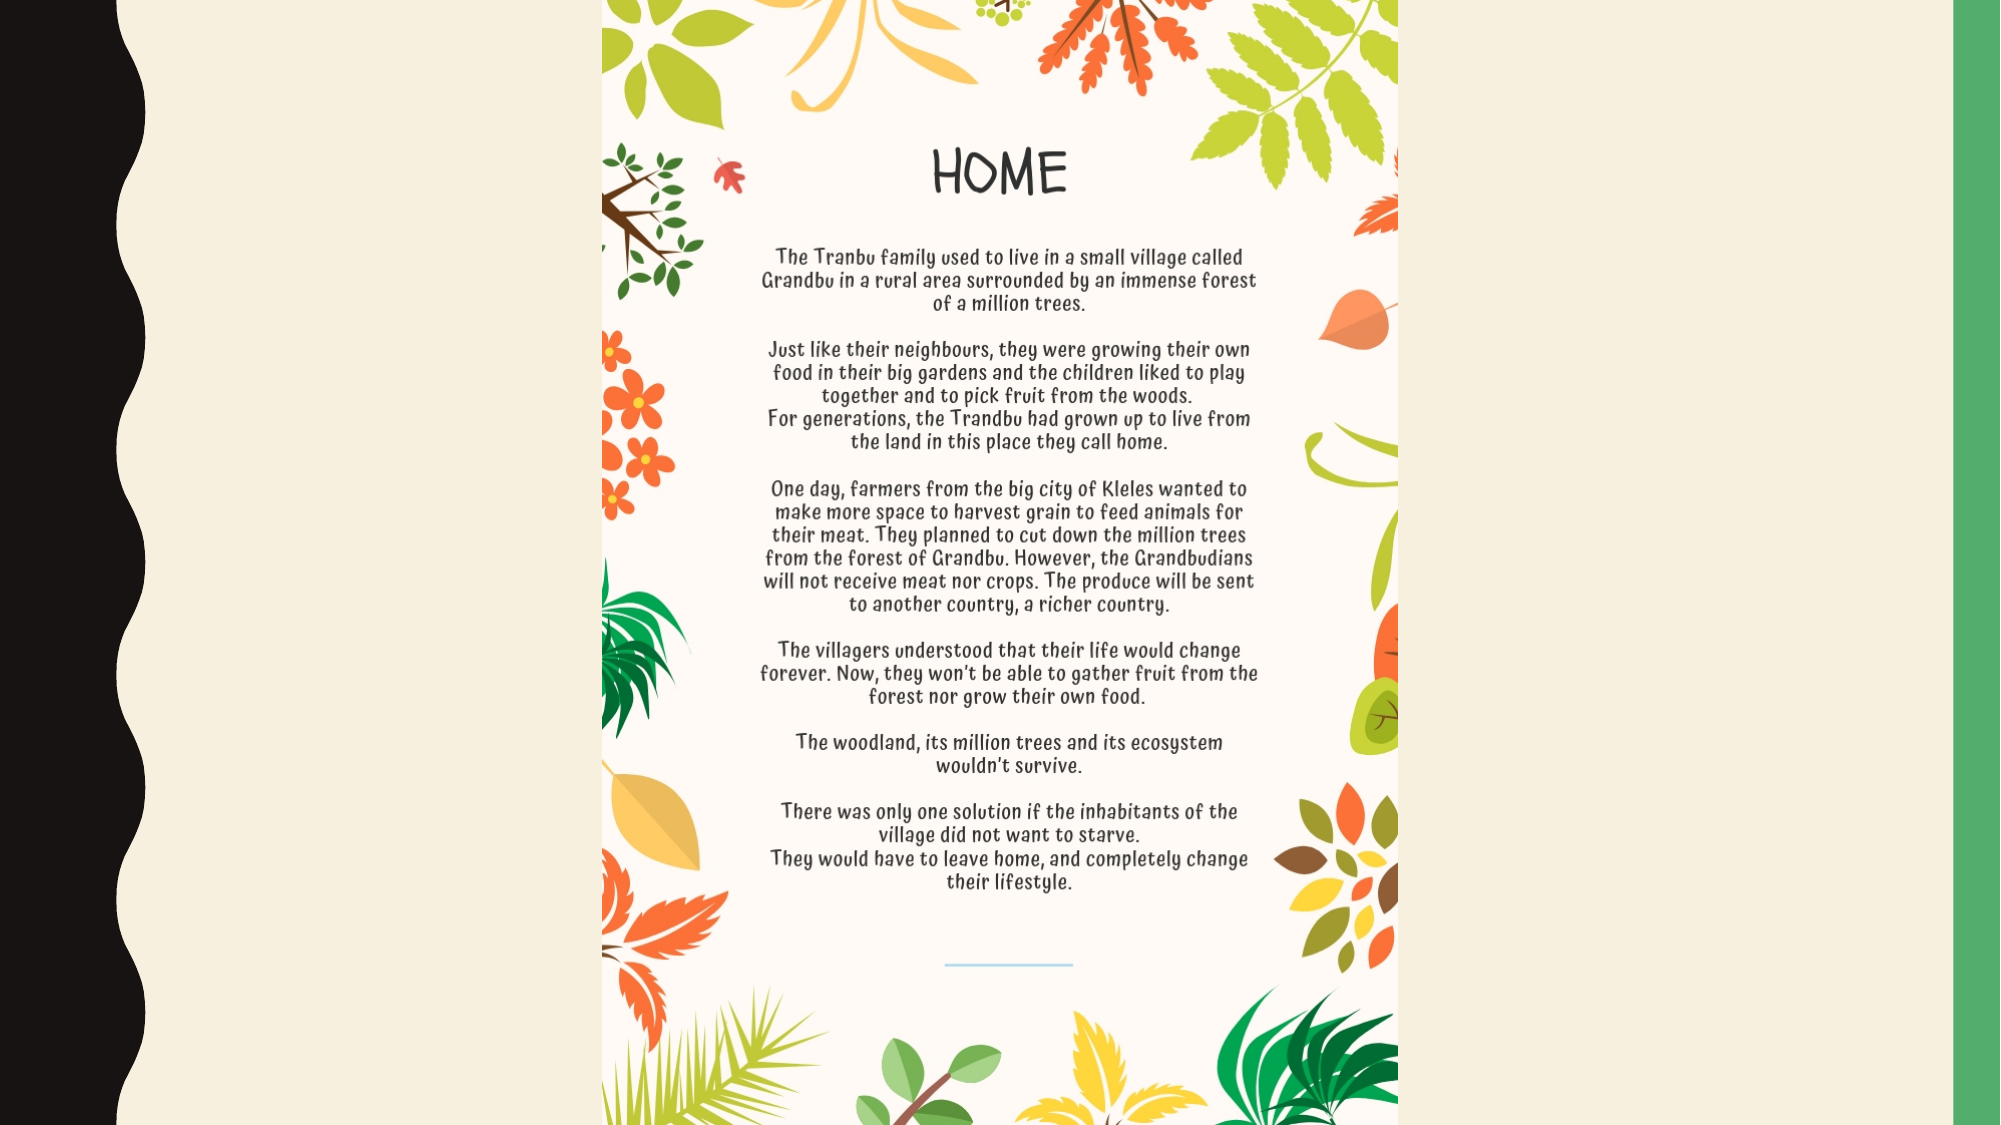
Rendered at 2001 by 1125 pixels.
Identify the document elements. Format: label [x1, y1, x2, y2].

picture [602, 0, 1398, 1125]
